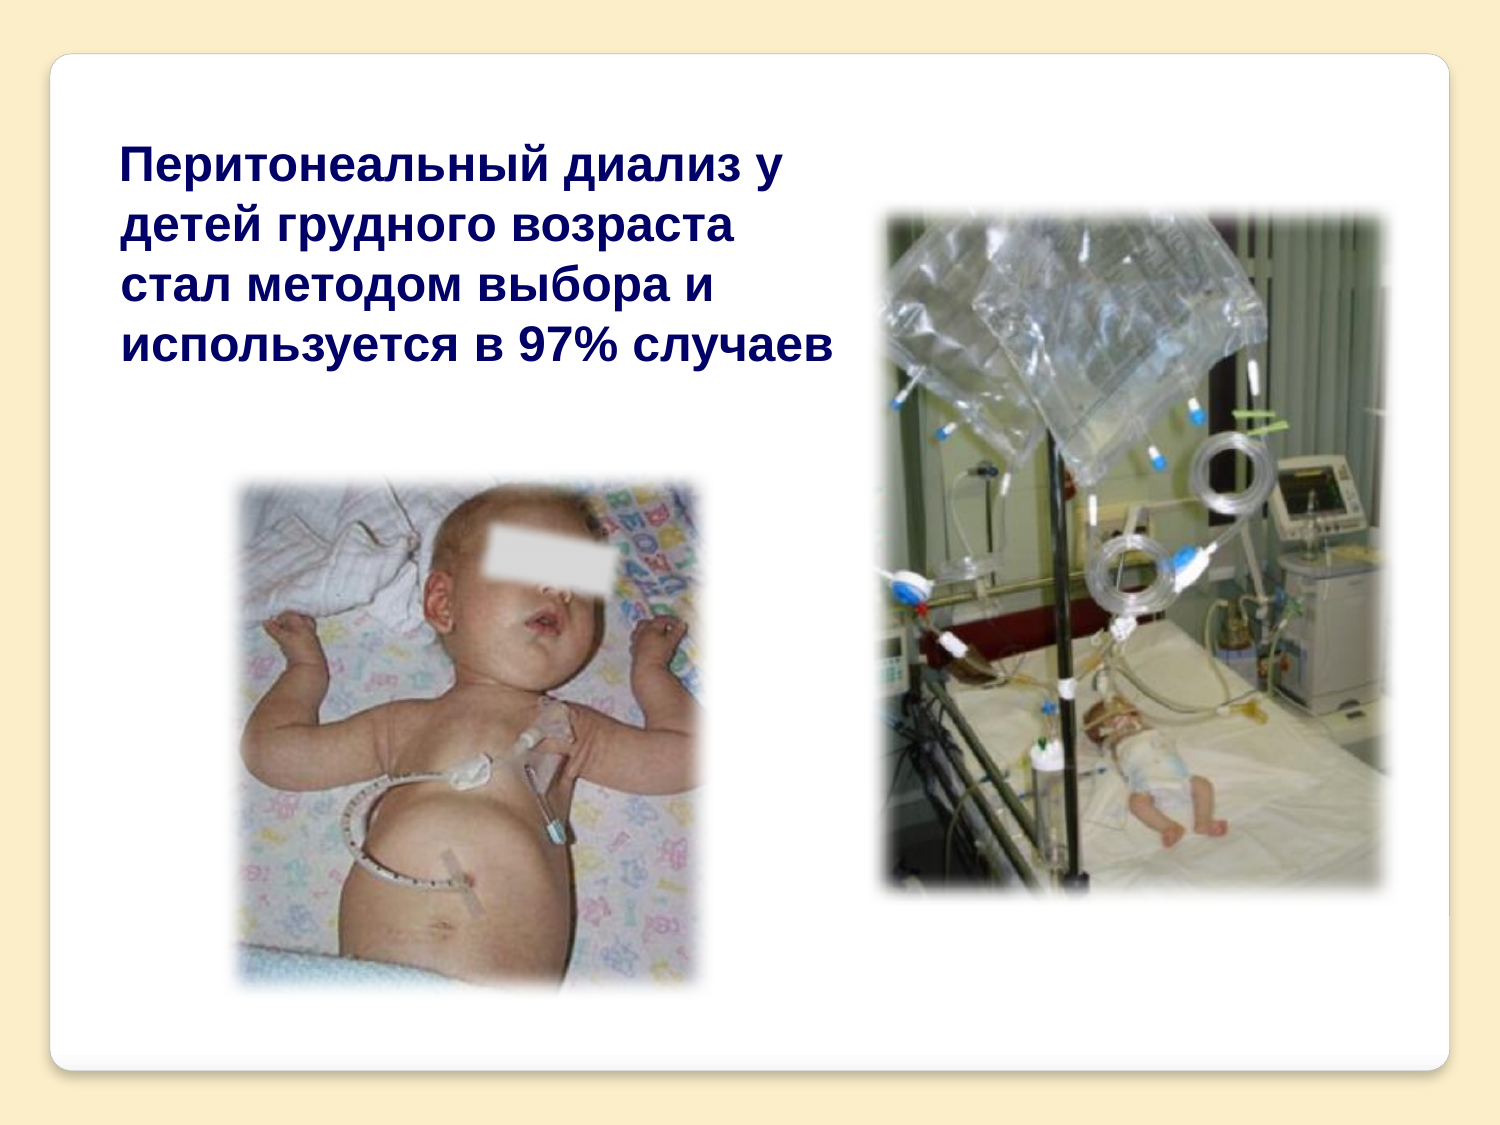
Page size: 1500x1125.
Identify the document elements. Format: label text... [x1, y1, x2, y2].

picture [222, 468, 714, 1002]
picture [866, 198, 1399, 907]
list Перитонеальный диализ у детей грудного возраста стал методом выбора и используется в 97% случаев [46, 46, 868, 699]
